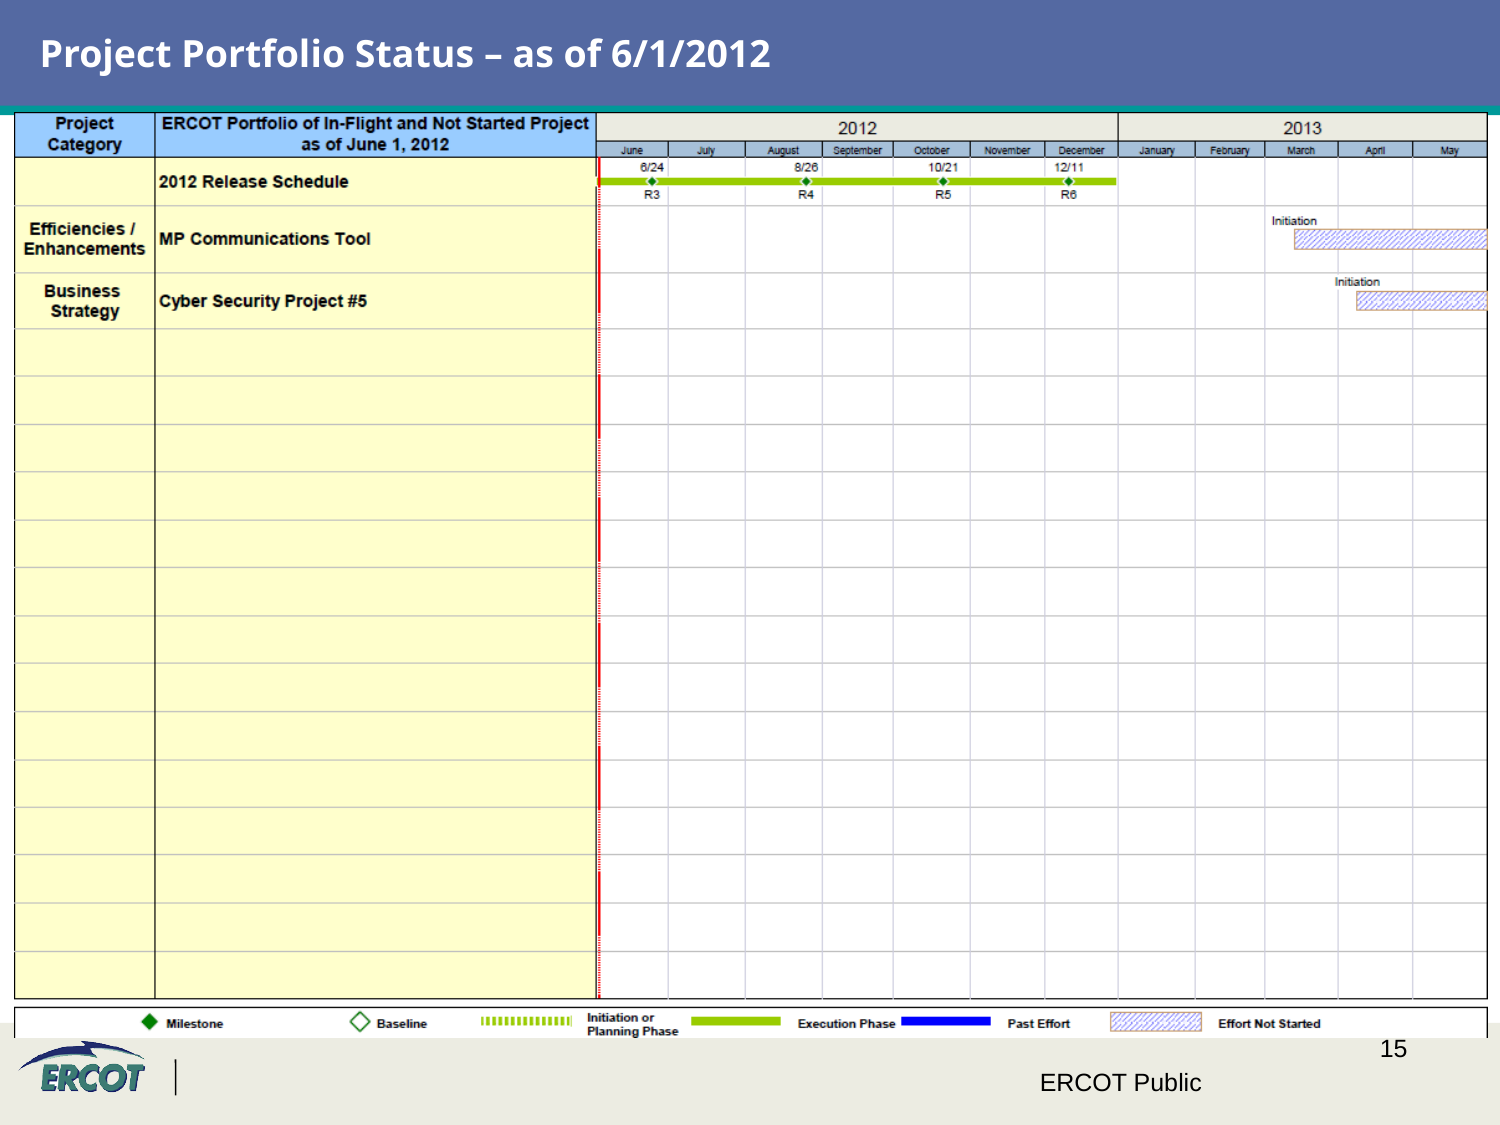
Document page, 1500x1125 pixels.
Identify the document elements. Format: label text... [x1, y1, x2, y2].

text_box Project Portfolio Status – as of 6/1/2012 [24, 30, 1163, 106]
picture [10, 112, 1488, 1111]
footer ERCOT Public [1025, 1059, 1438, 1125]
text_box [24, 22, 1450, 85]
